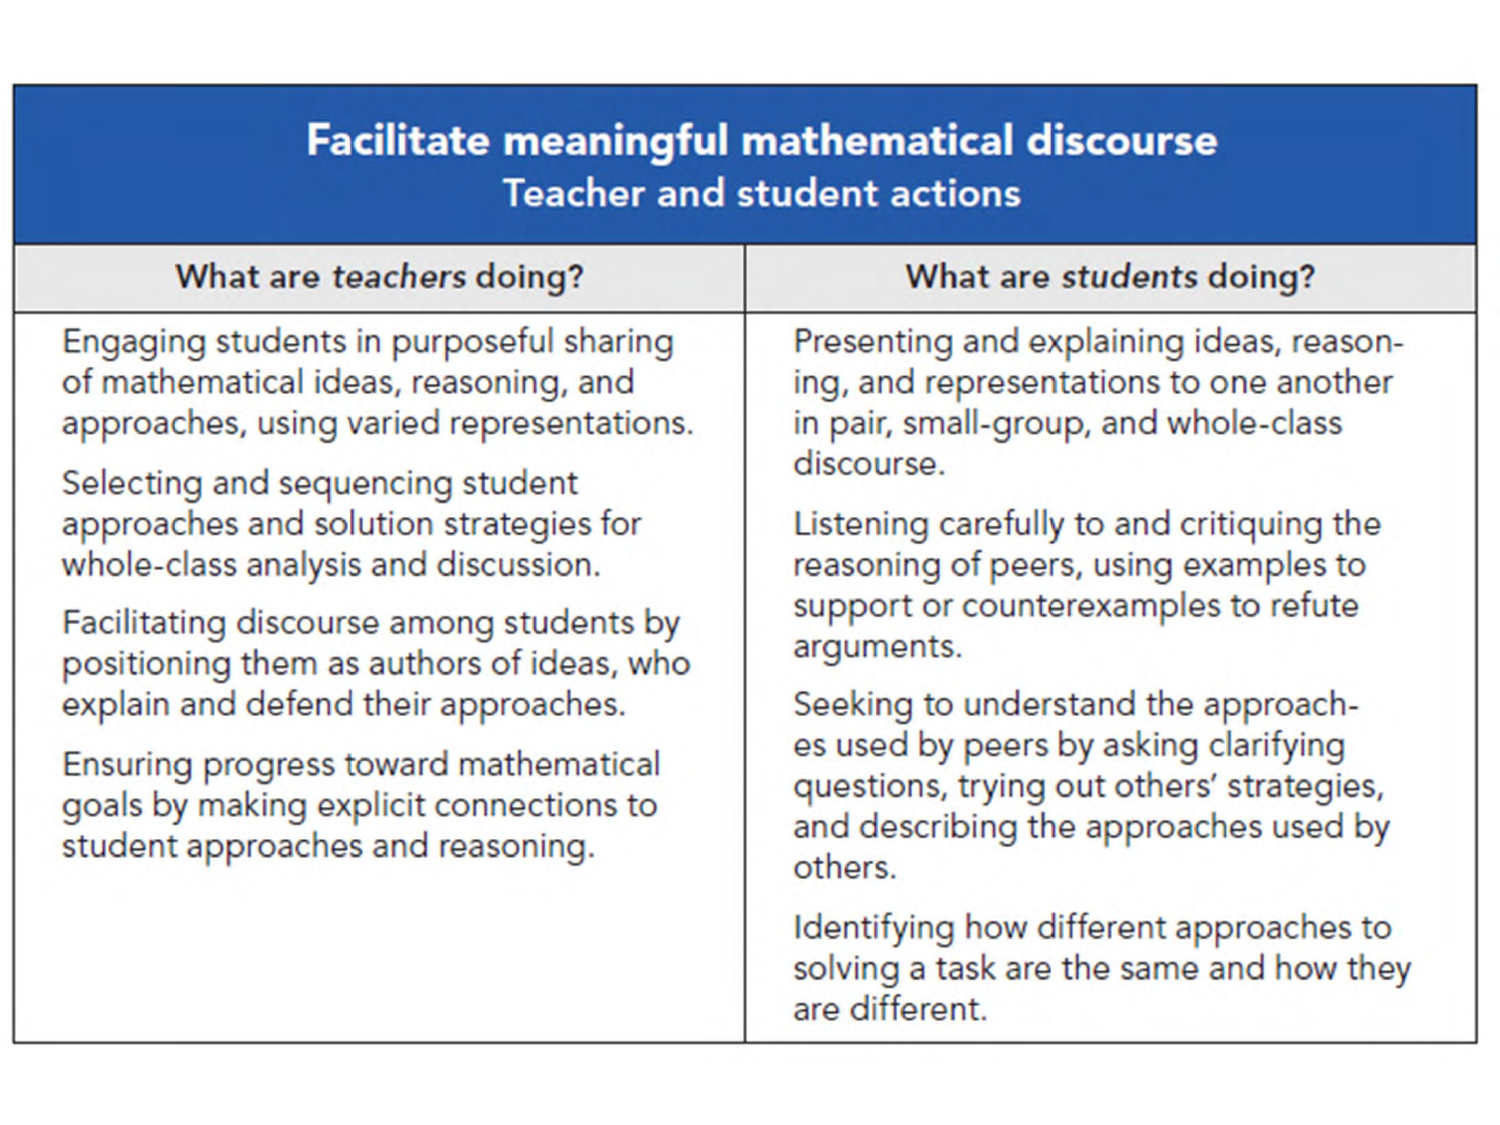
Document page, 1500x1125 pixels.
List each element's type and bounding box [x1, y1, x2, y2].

picture [0, 60, 1500, 1064]
